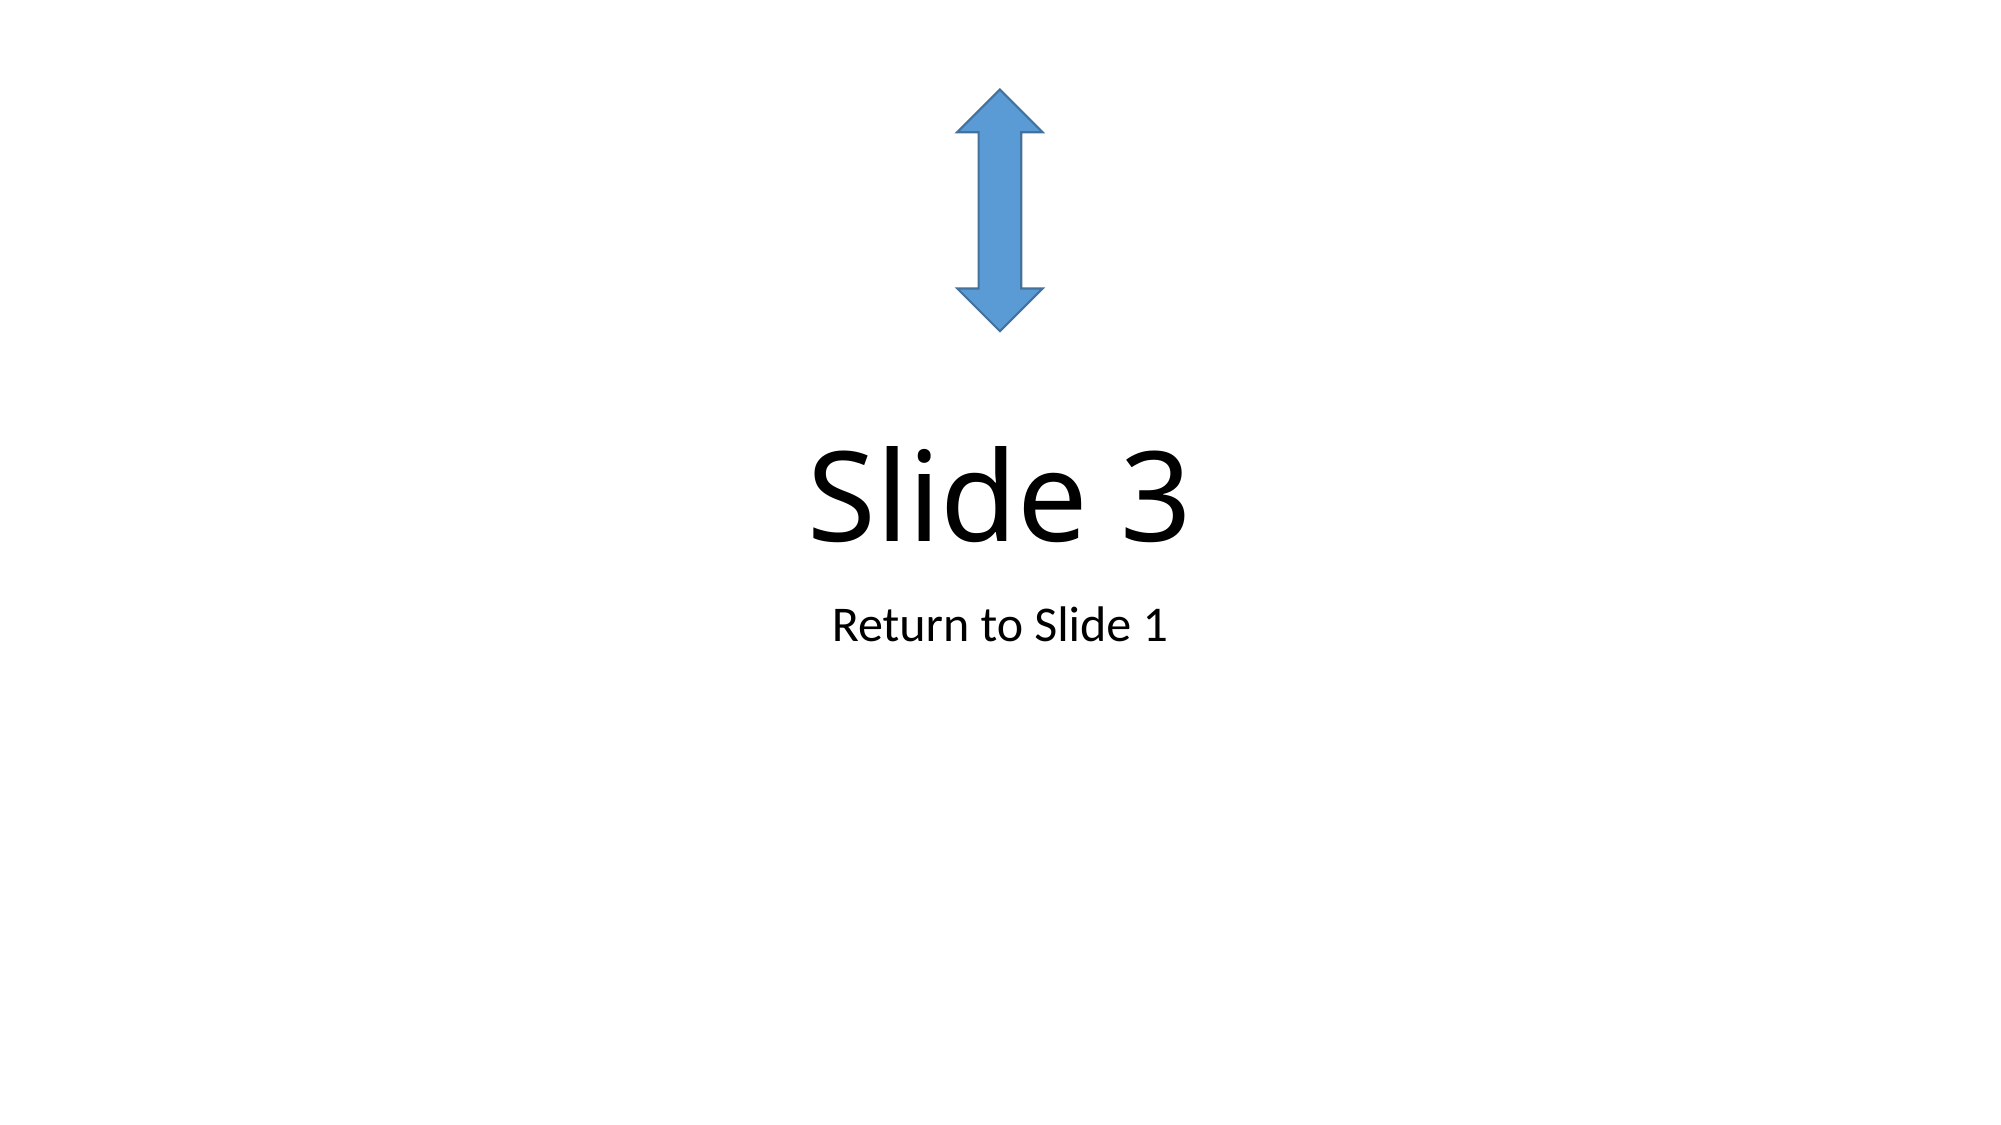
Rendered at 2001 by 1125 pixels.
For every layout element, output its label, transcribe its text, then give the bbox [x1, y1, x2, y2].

title Slide 3 [249, 184, 1750, 576]
text_box [954, 88, 1046, 333]
subtitle Return to Slide 1 [249, 590, 1750, 863]
